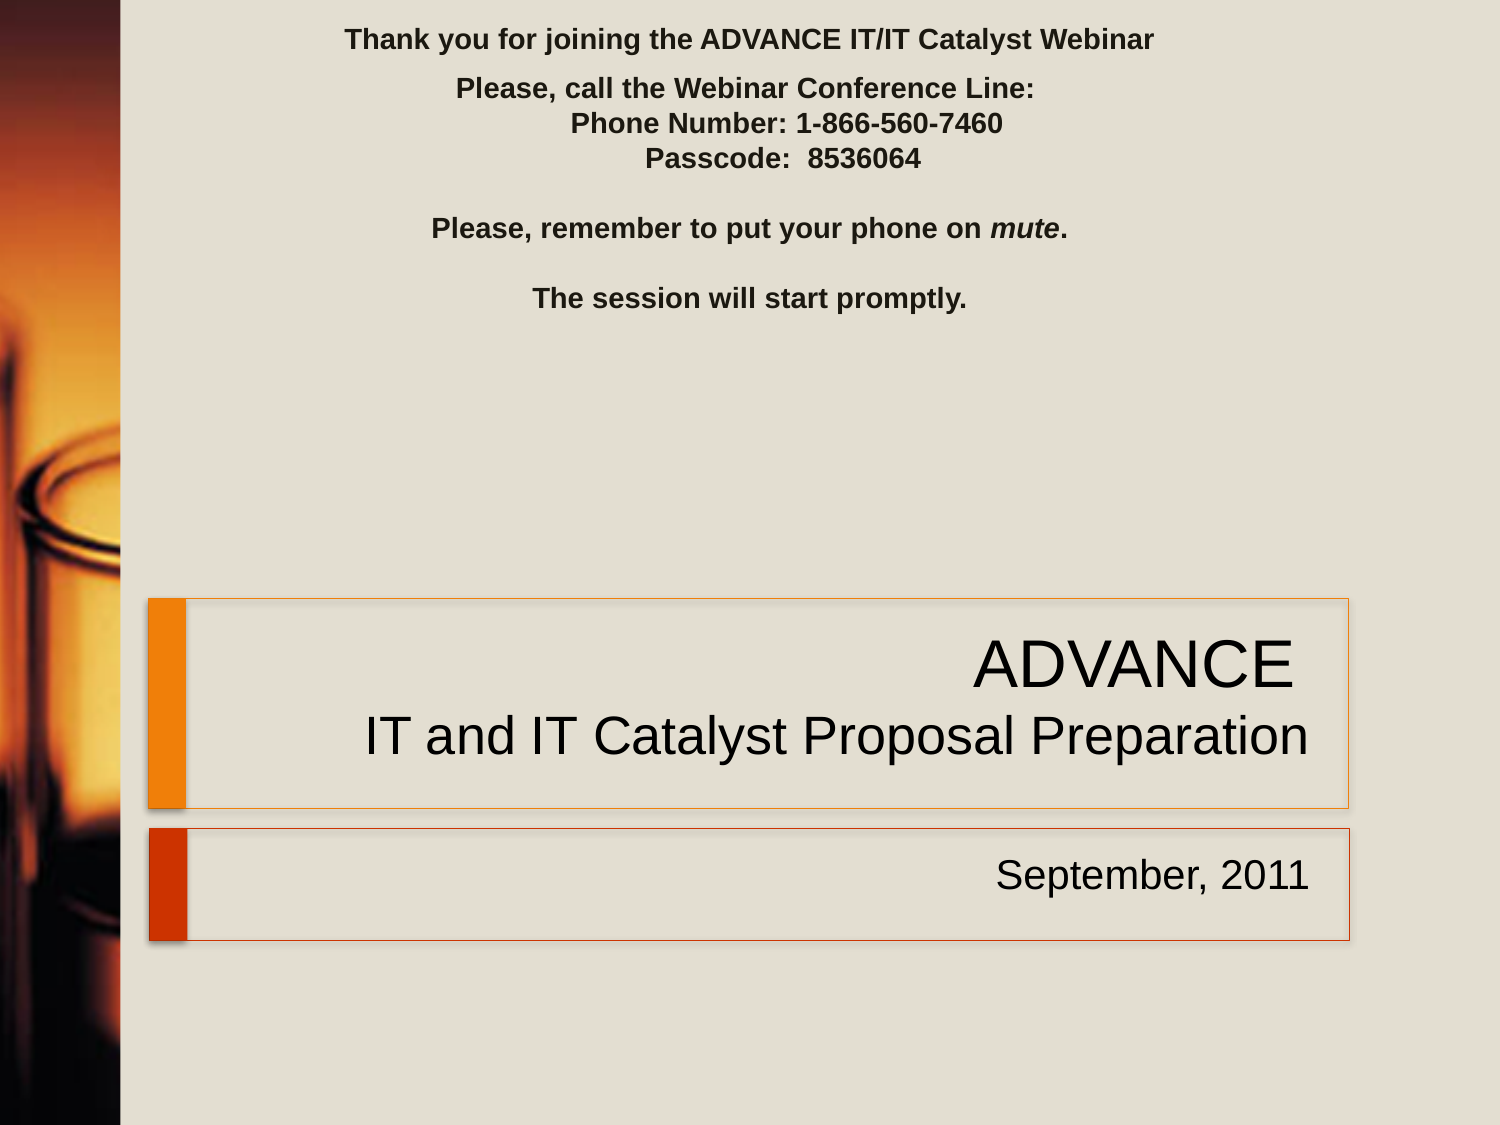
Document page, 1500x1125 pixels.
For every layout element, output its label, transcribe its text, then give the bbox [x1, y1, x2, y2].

subtitle September, 2011 [200, 840, 1325, 929]
text_box Thank you for joining the ADVANCE IT/IT Catalyst Webinar Please, call the Webinar Conference Line: Phone Number: 1-866-560-7460 Passcode: 8536064 Please, remember to put your phone on mute. The session will start promptly. [149, 12, 1350, 322]
title ADVANCE IT and IT Catalyst Proposal Preparation [200, 612, 1325, 775]
picture [0, 0, 121, 1125]
